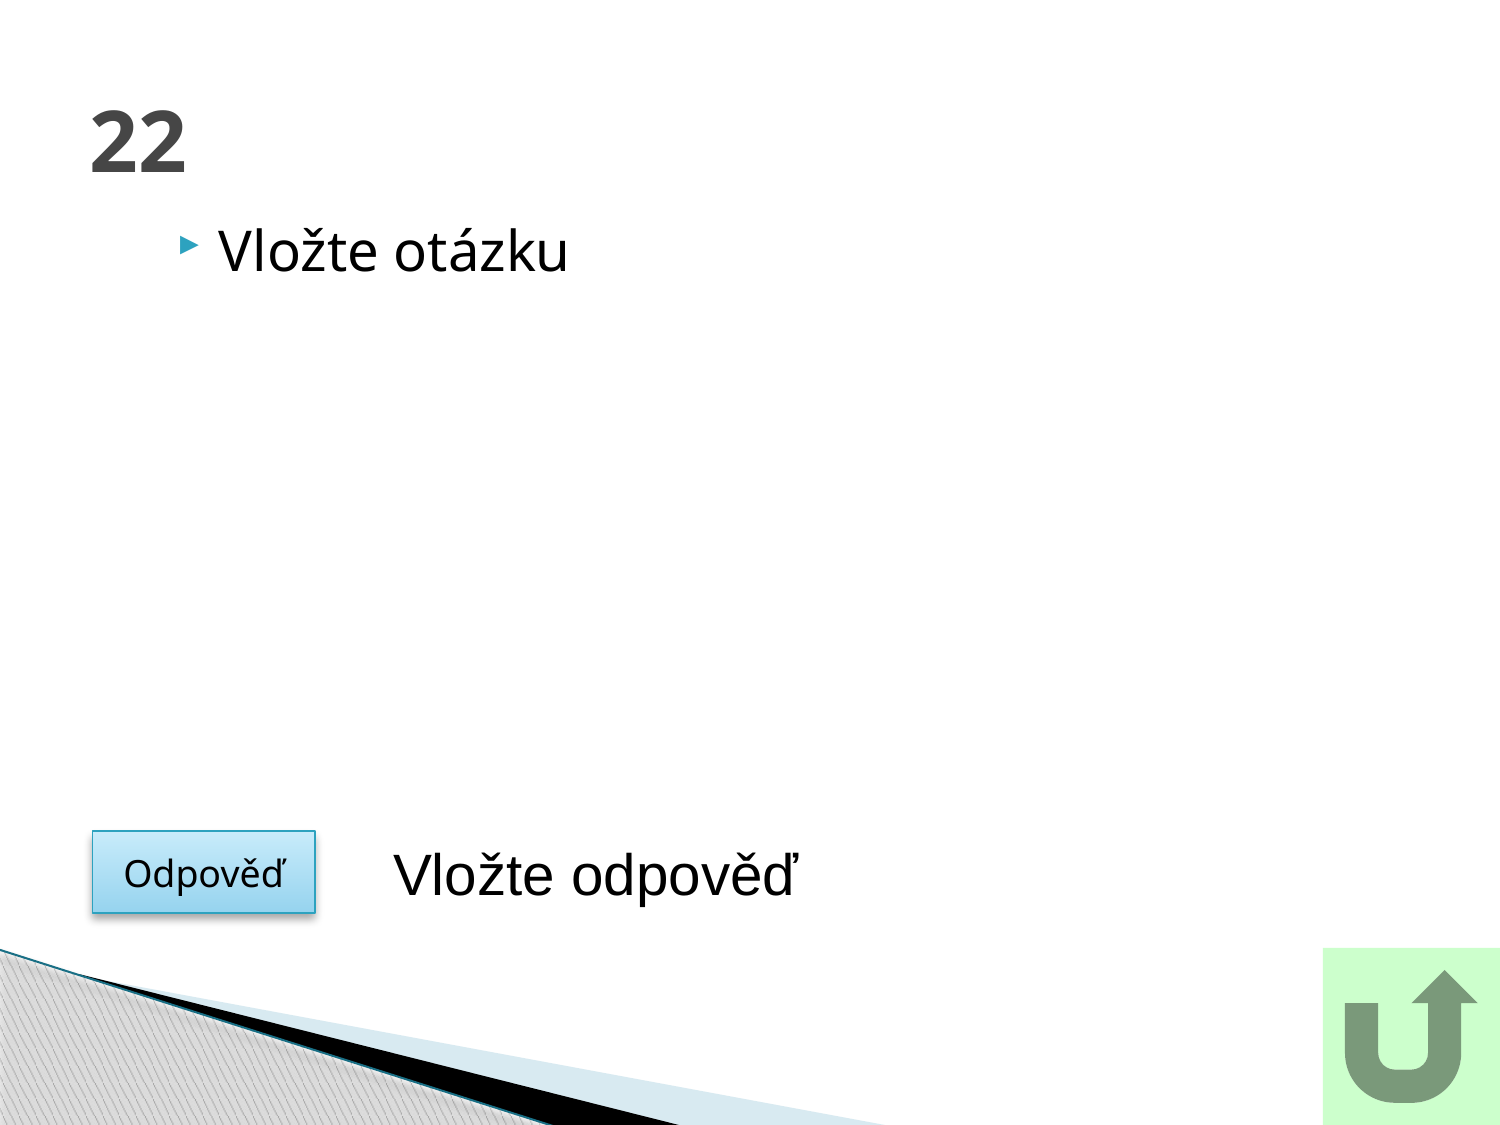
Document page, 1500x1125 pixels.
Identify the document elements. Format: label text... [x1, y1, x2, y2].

text_box Vložte odpověď [378, 829, 1483, 915]
text_box Odpověď [92, 830, 316, 914]
title 22 [75, 45, 1425, 233]
text_box [1322, 947, 1500, 1125]
list Vložte otázku [144, 208, 1495, 418]
